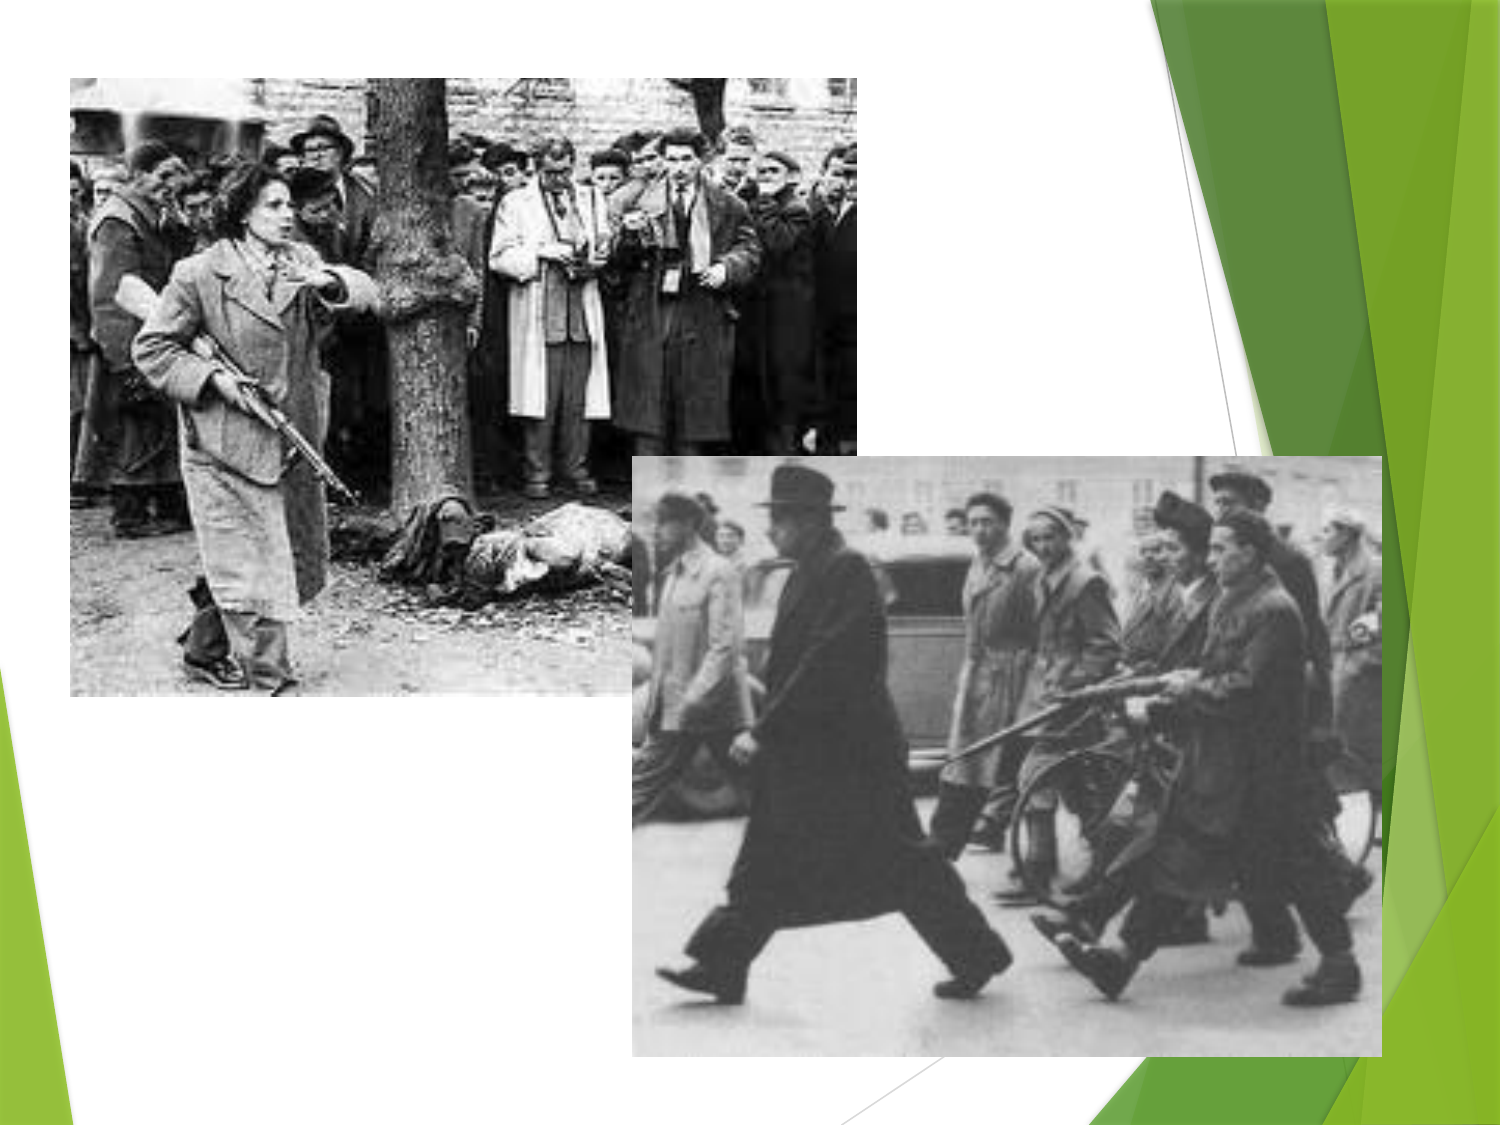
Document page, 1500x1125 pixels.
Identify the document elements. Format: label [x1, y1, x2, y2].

picture [69, 77, 1382, 1057]
